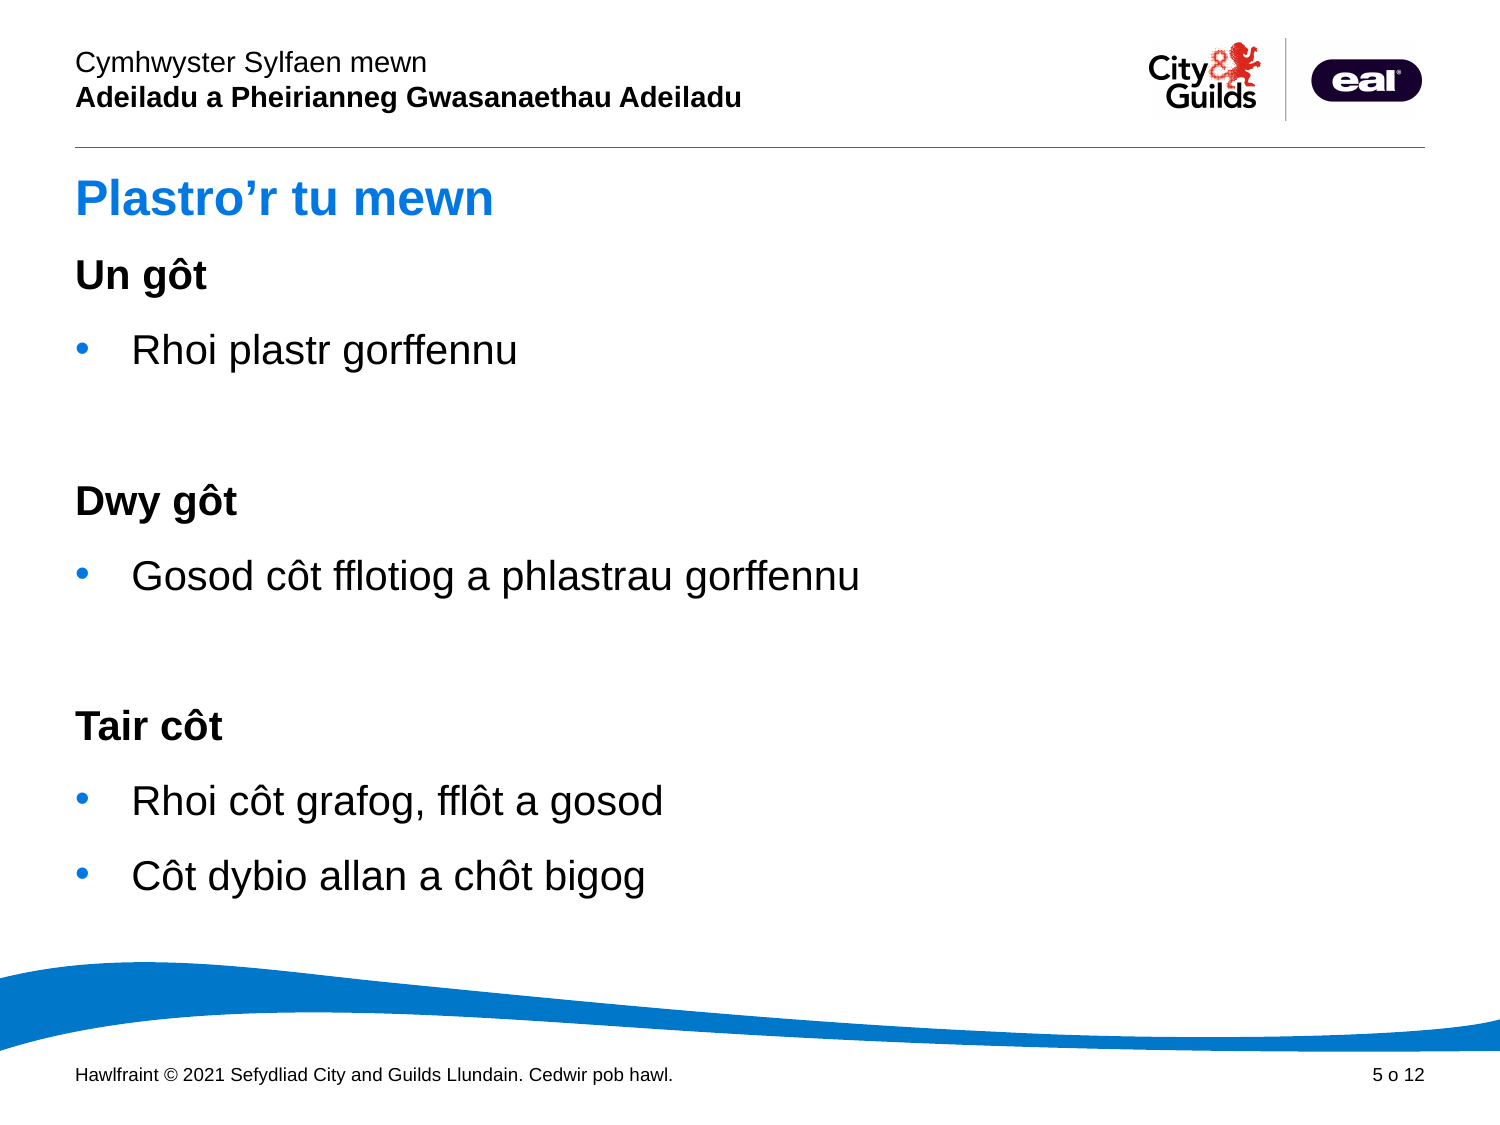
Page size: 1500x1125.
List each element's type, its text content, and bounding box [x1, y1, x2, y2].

list Un gôt Rhoi plastr gorffennu Dwy gôt Gosod côt fflotiog a phlastrau gorffennu Tair côt Rhoi côt grafog, fflôt a gosod Côt dybio allan a chôt bigog [74, 247, 1426, 946]
picture [1149, 38, 1422, 121]
title Plastro’r tu mewn [74, 165, 1424, 229]
